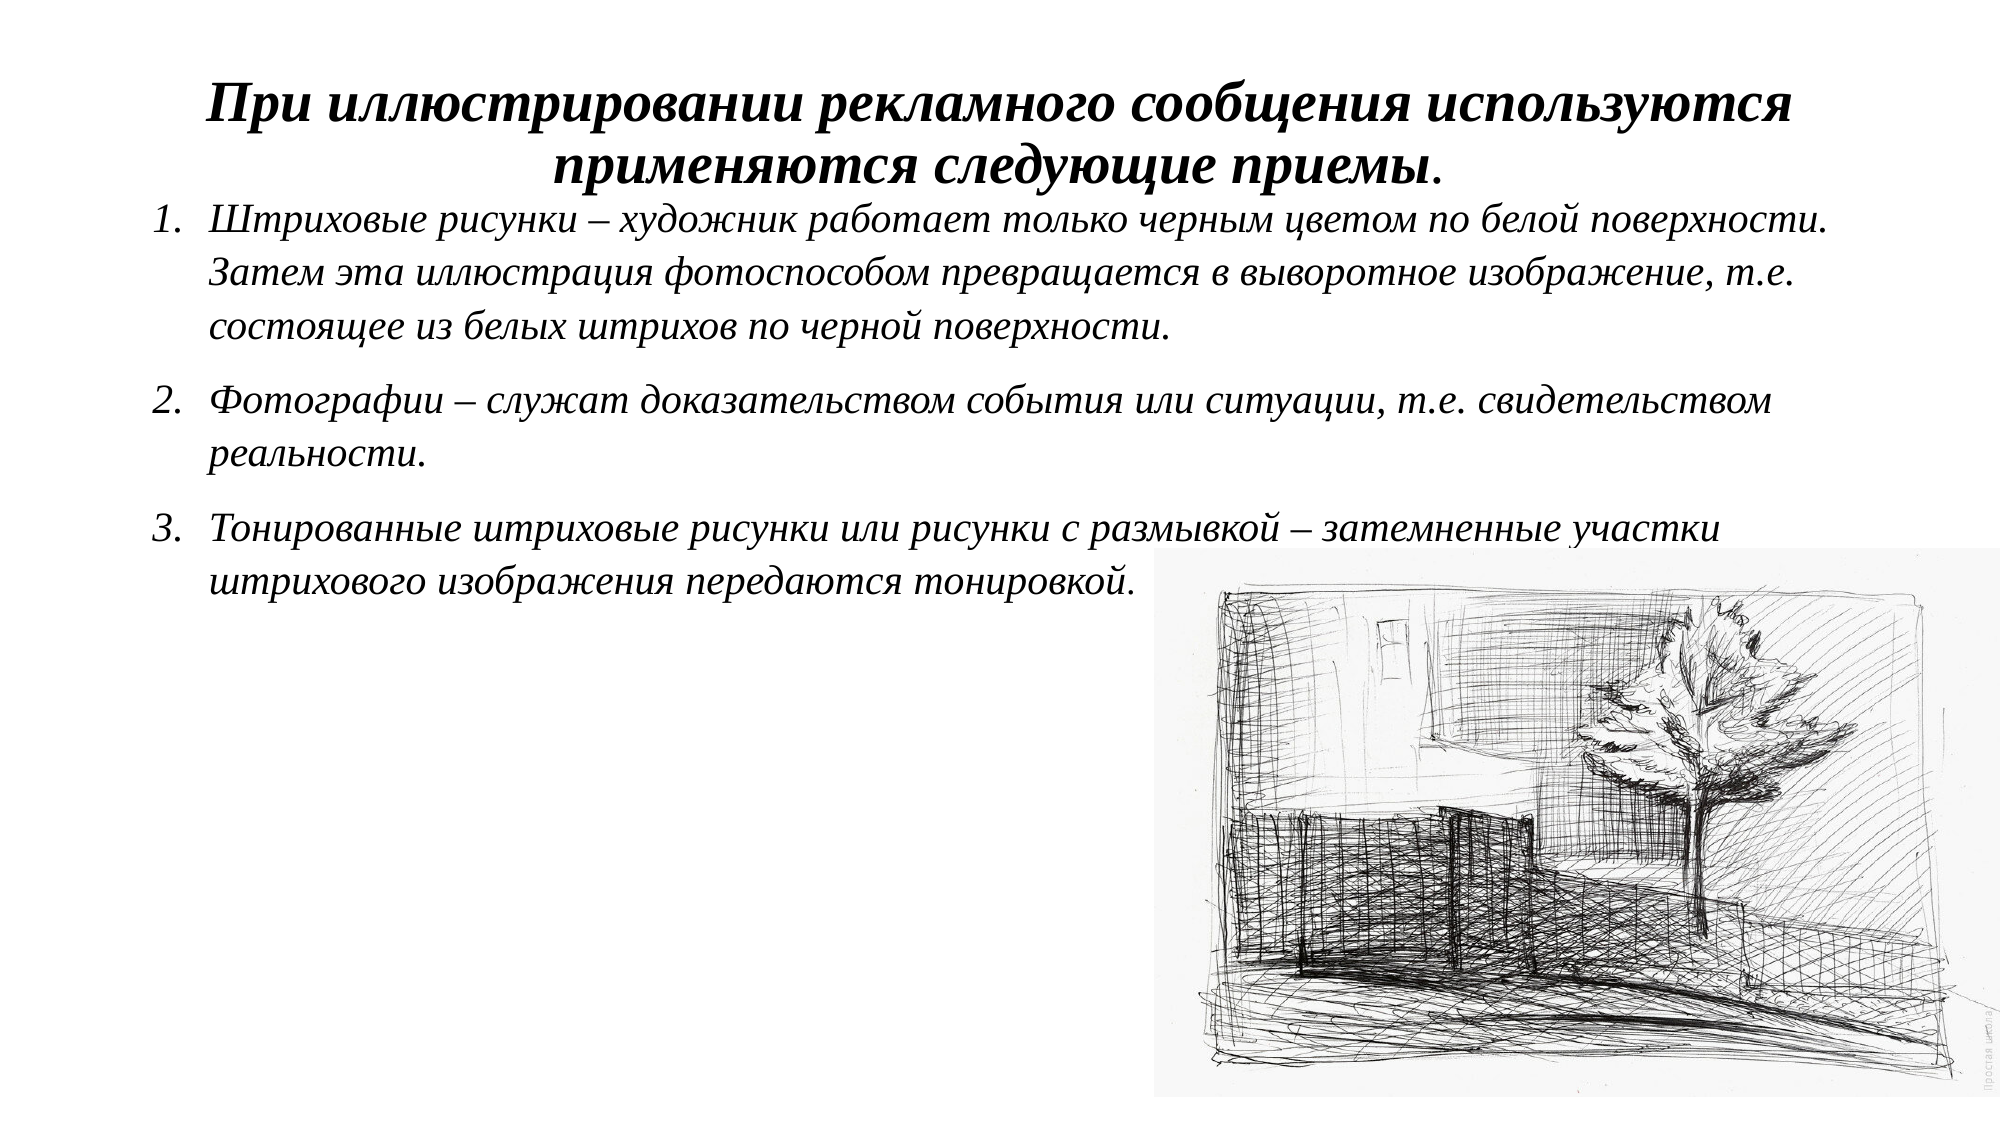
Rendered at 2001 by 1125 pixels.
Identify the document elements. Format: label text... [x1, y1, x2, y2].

title При иллюстрировании рекламного сообщения используются применяются следующие приемы. [137, 59, 1863, 179]
picture [1154, 548, 2000, 1097]
list Штриховые рисунки – художник работает только черным цветом по белой поверхности. Затем эта иллюстрация фотоспособом превращается в выворотное изображение, т.е. состоящее из белых штрихов по черной поверхности. Фотографии – служат доказательством события или ситуации, т.е. свидетельством реальности. Тонированные штриховые рисунки или рисунки с размывкой – затемненные участки штрихового изображения передаются тонировкой. [137, 179, 1863, 1002]
